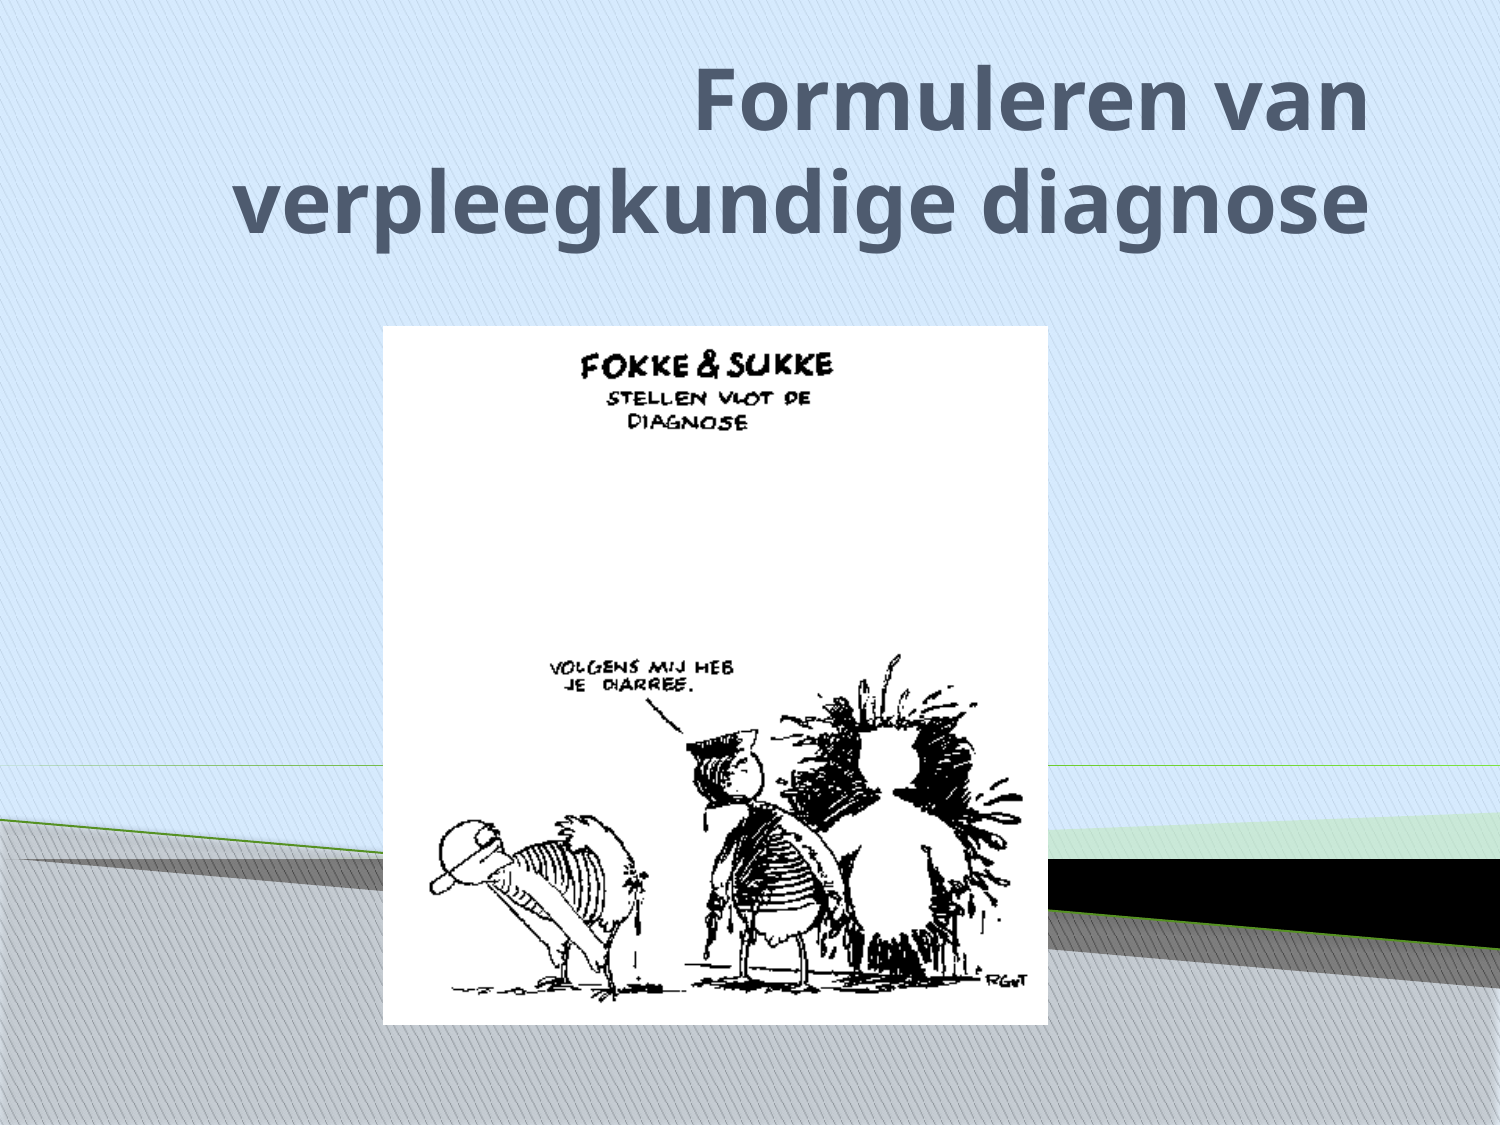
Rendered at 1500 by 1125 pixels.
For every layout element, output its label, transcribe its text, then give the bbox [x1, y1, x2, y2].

title Formuleren van verpleegkundige diagnose [112, 30, 1388, 362]
picture [5, 326, 1500, 1025]
